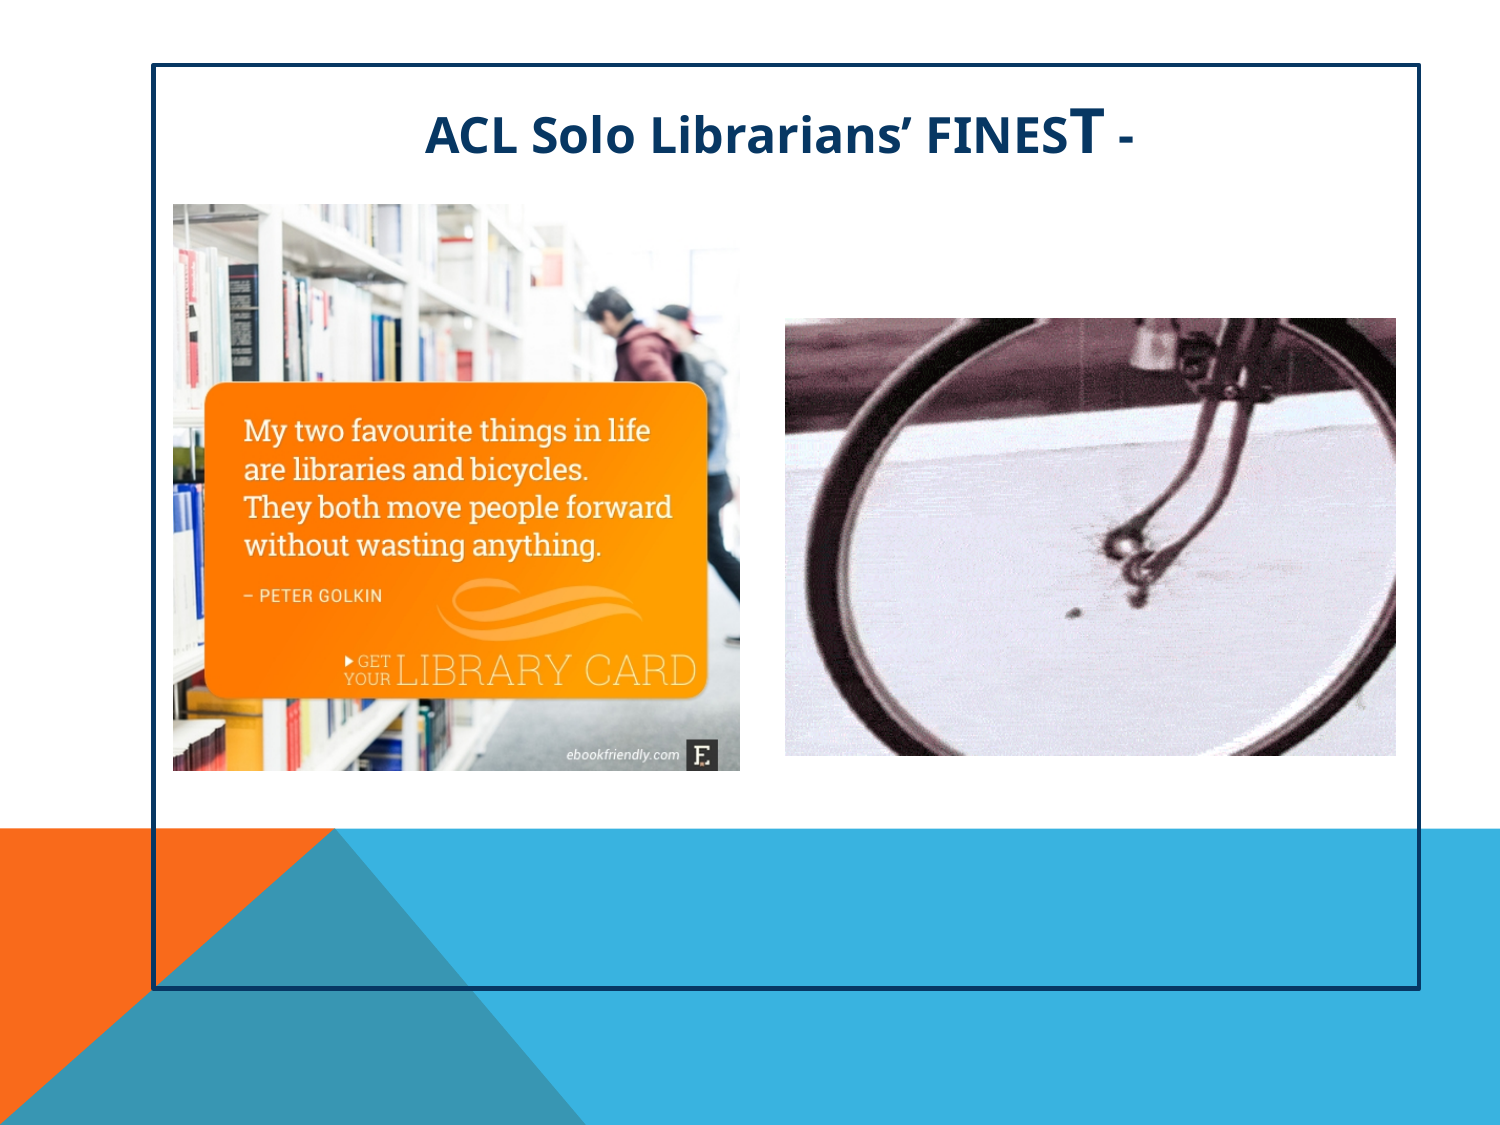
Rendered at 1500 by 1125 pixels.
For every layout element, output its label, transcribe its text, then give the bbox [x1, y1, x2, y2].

text_box ACL Solo Librarians’ FINEST - [153, 65, 1420, 989]
picture [173, 204, 740, 771]
picture [785, 317, 1396, 756]
